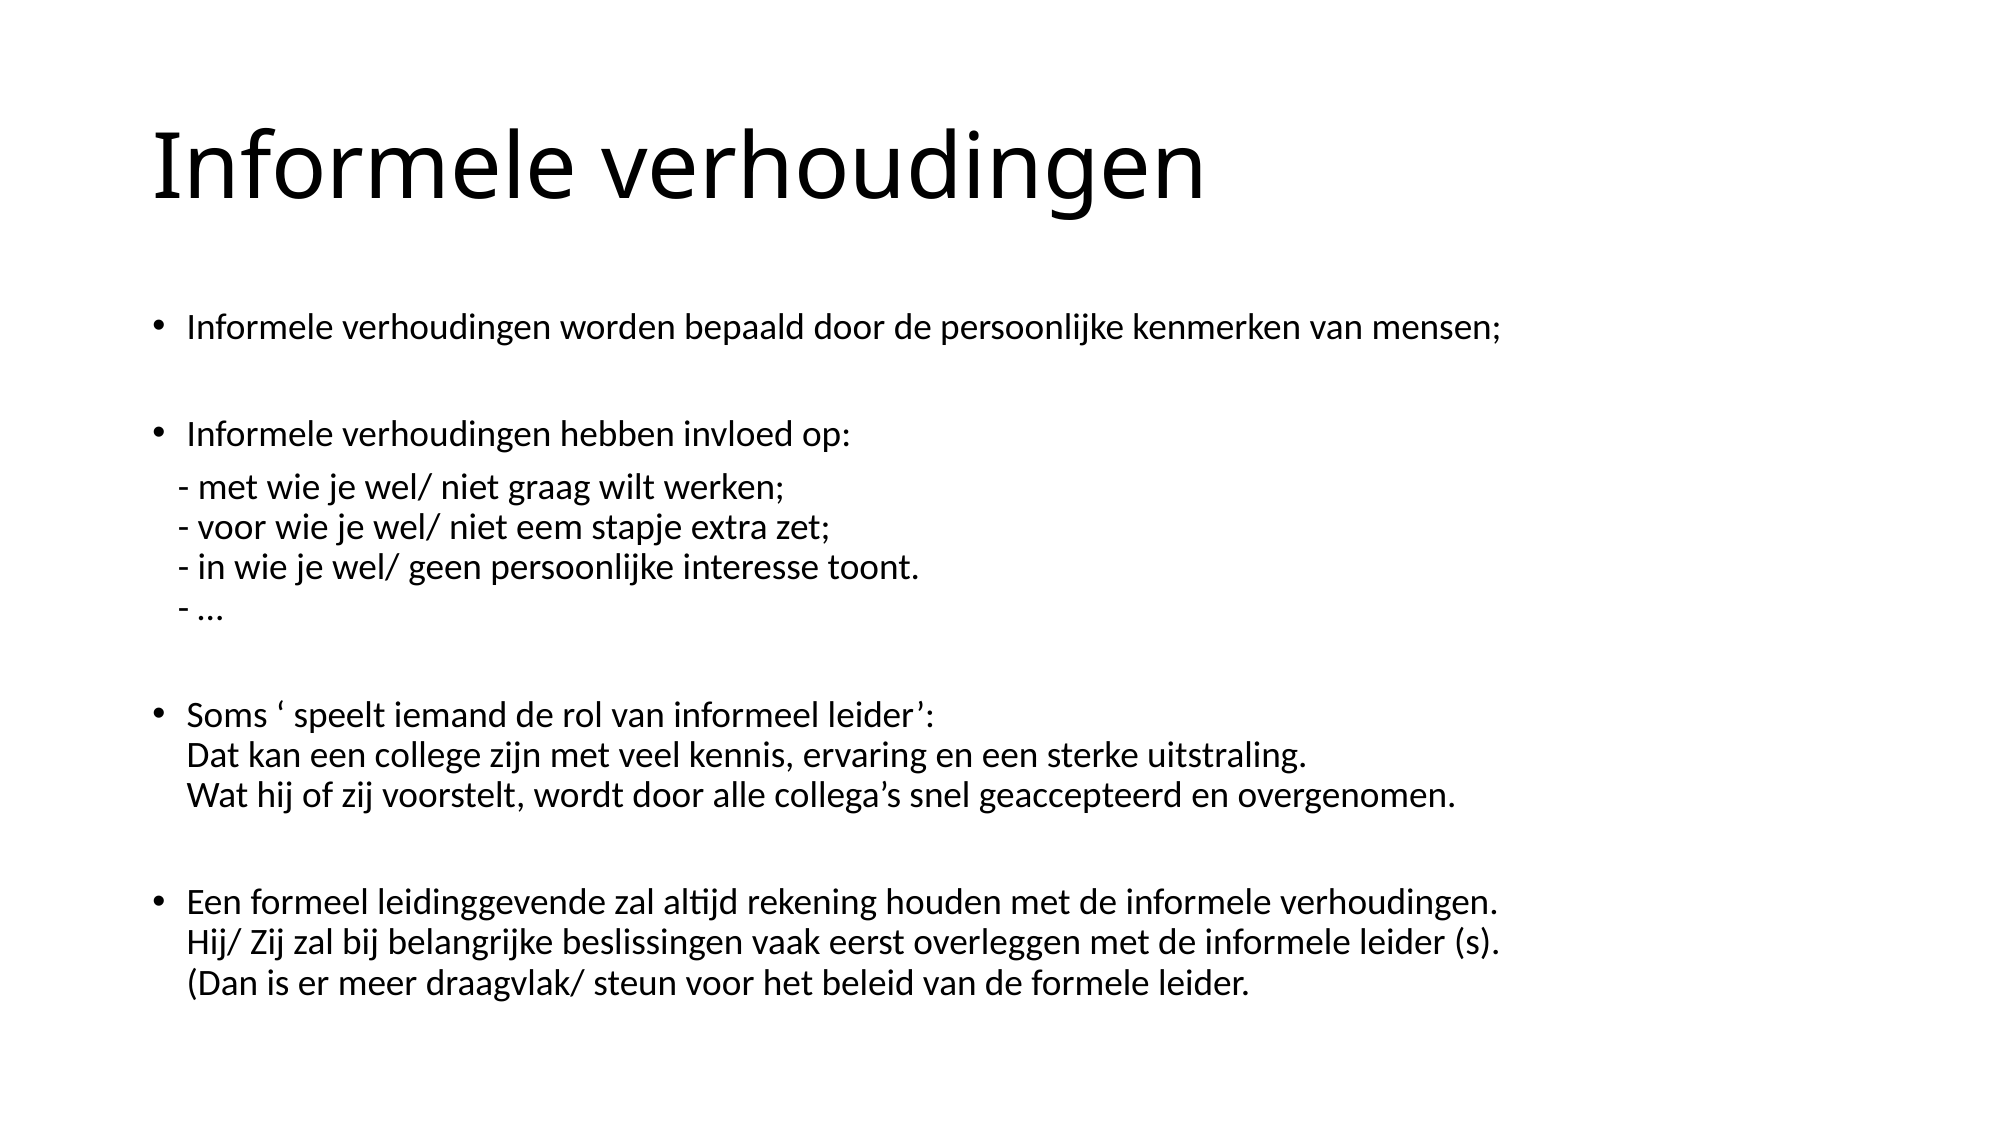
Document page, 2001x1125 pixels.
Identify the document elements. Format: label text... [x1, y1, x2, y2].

list Informele verhoudingen worden bepaald door de persoonlijke kenmerken van mensen; Informele verhoudingen hebben invloed op: - met wie je wel/ niet graag wilt werken; - voor wie je wel/ niet eem stapje extra zet; - in wie je wel/ geen persoonlijke interesse toont. - … Soms ‘ speelt iemand de rol van informeel leider’: Dat kan een college zijn met veel kennis, ervaring en een sterke uitstraling. Wat hij of zij voorstelt, wordt door alle collega’s snel geaccepteerd en overgenomen. Een formeel leidinggevende zal altijd rekening houden met de informele verhoudingen. Hij/ Zij zal bij belangrijke beslissingen vaak eerst overleggen met de informele leider (s). (Dan is er meer draagvlak/ steun voor het beleid van de formele leider. [137, 299, 1863, 1014]
title Informele verhoudingen [137, 59, 1863, 278]
